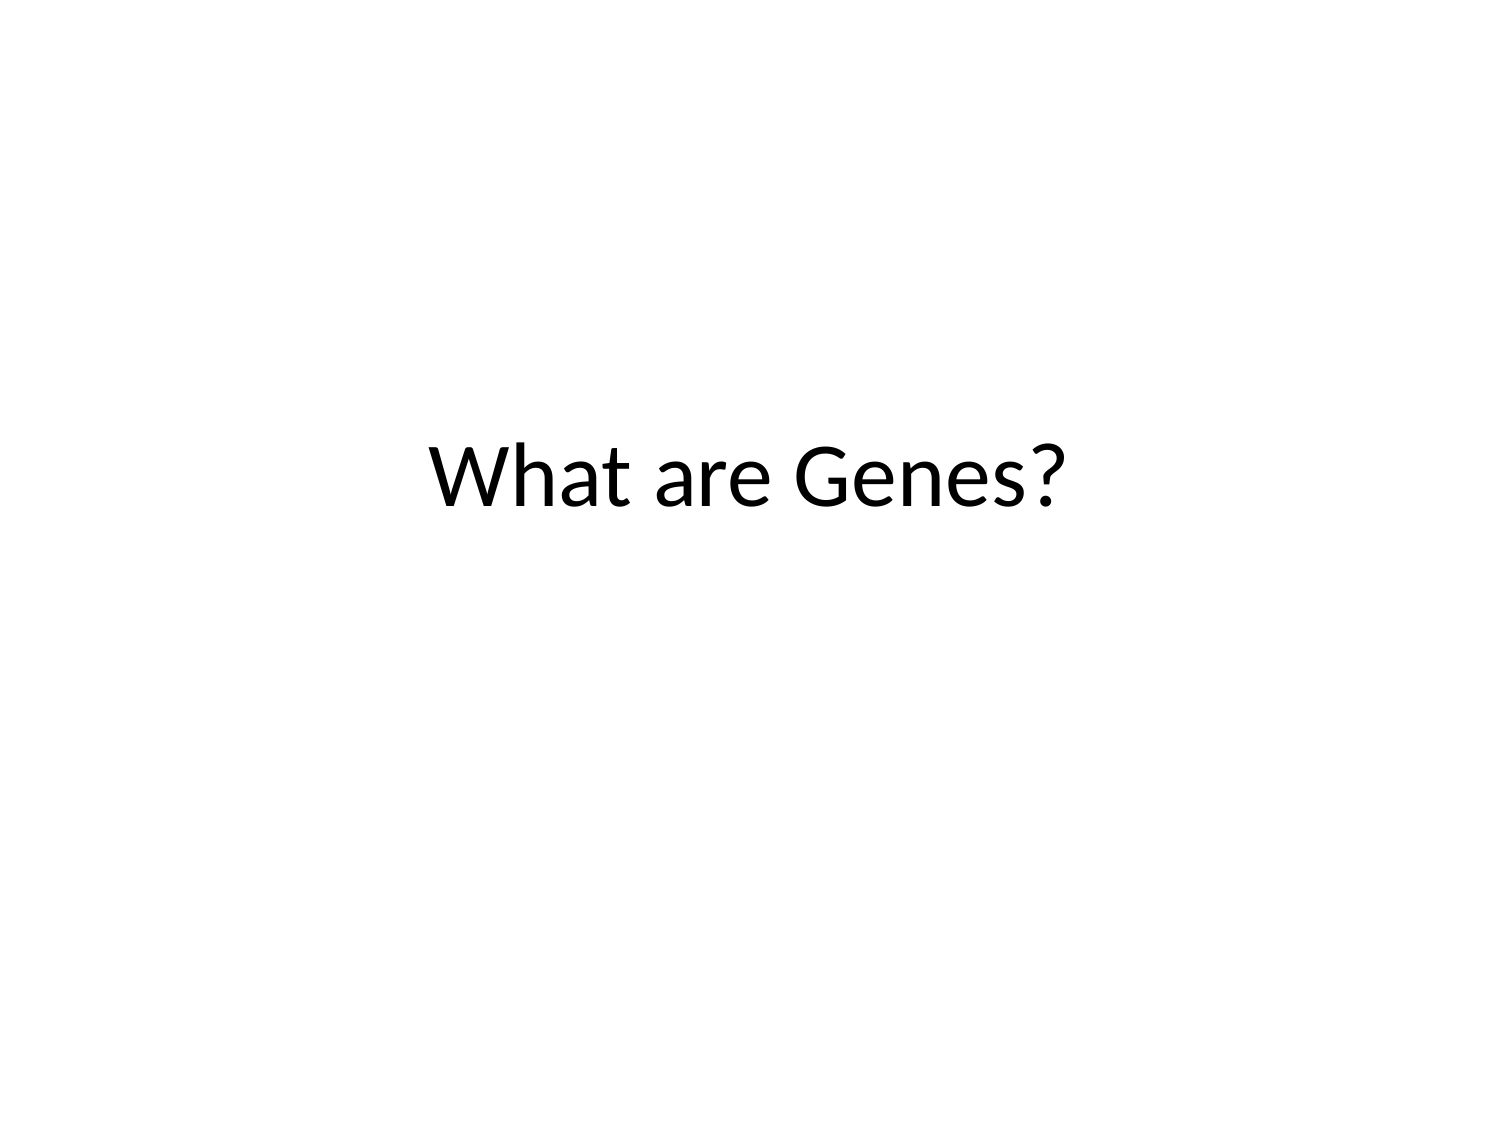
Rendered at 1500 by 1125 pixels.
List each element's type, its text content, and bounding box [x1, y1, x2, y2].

title What are Genes? [112, 349, 1388, 591]
